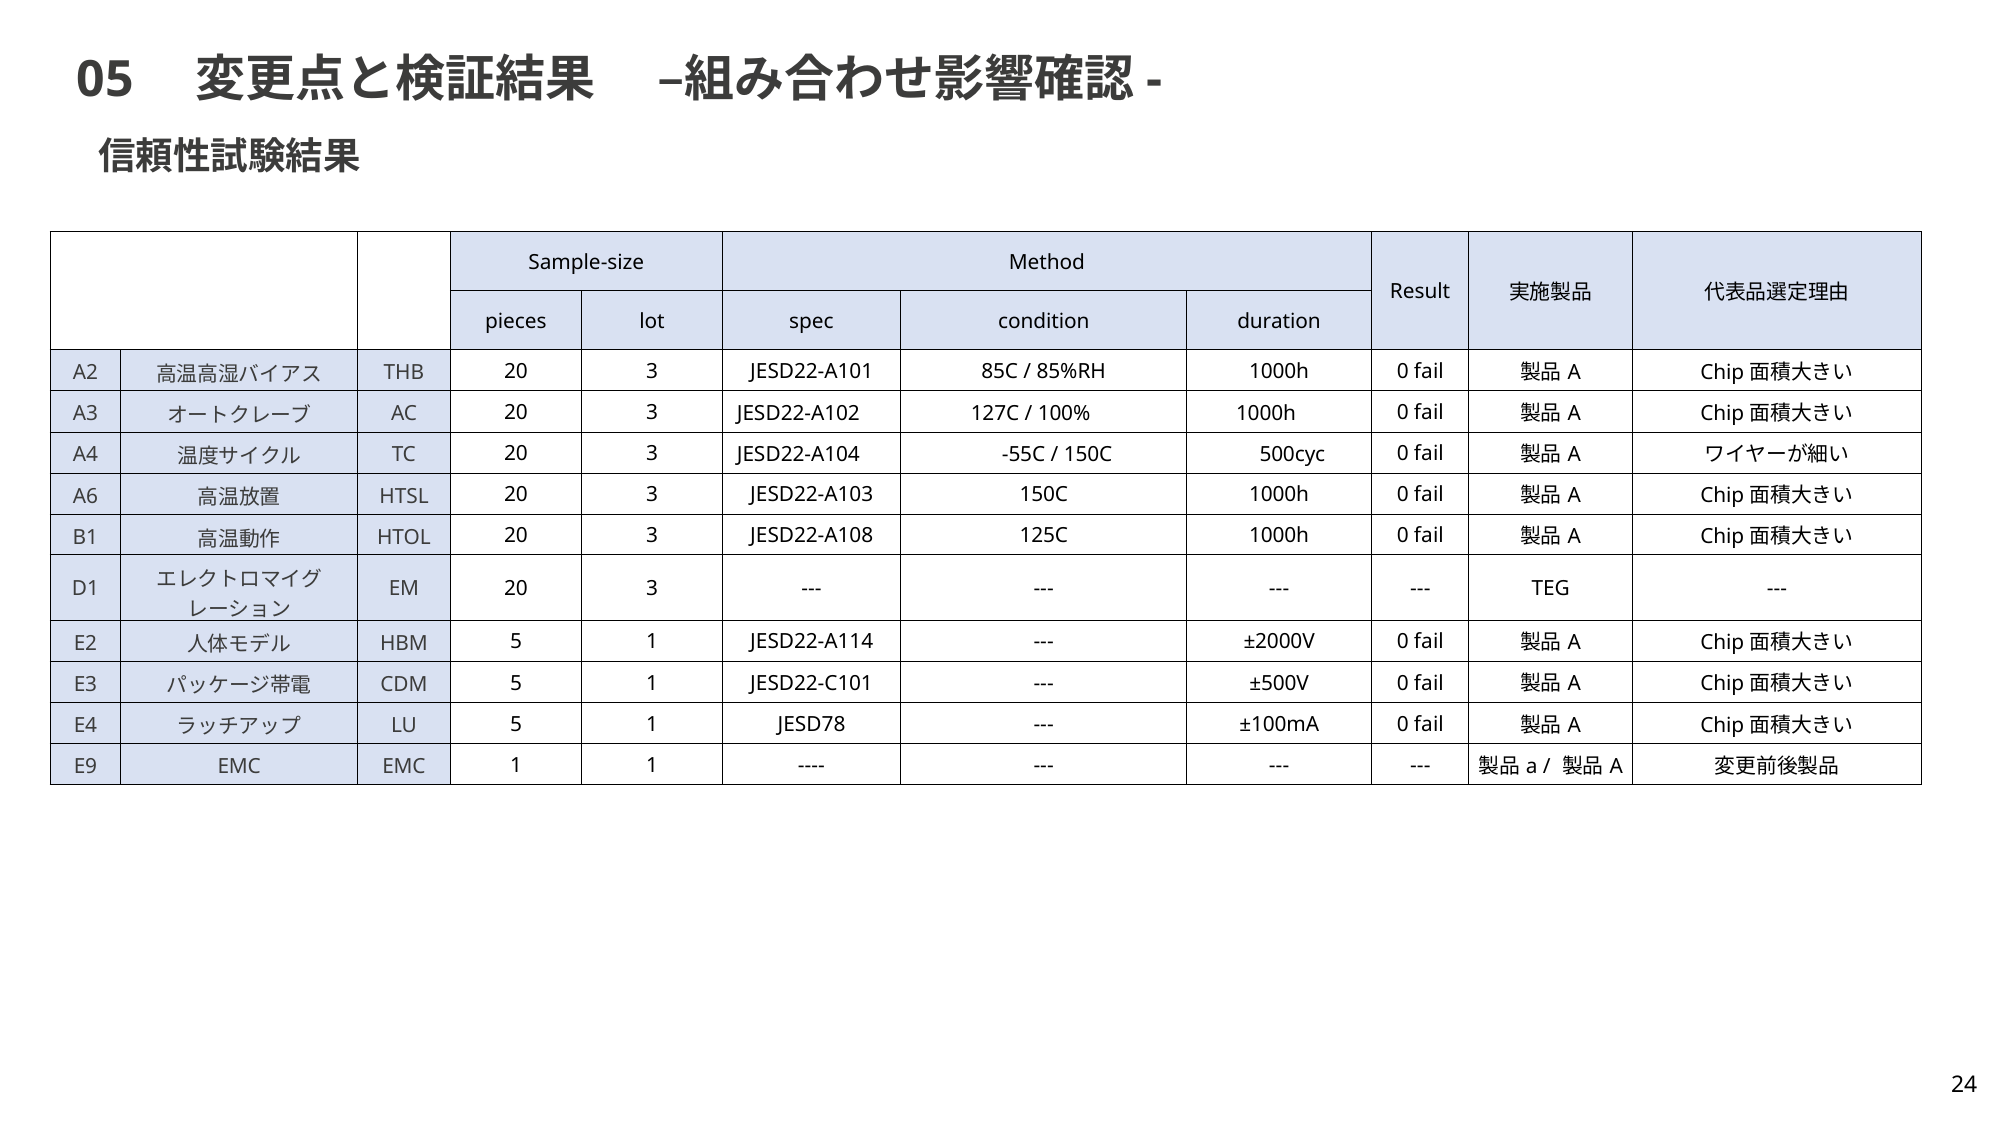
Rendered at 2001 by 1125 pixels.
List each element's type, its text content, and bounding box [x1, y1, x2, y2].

table_cell 1 [582, 621, 722, 661]
table_cell ---- [723, 744, 900, 784]
table_cell 0 fail [1372, 350, 1468, 390]
table_cell 1 [451, 744, 581, 784]
table_cell 20 [451, 433, 581, 473]
table_cell 3 [582, 350, 722, 390]
table_cell 人体モデル [121, 621, 357, 661]
table_cell A4 [51, 433, 120, 473]
table_cell 0 fail [1372, 662, 1468, 702]
table_cell --- [901, 555, 1186, 620]
table_header Result [1372, 232, 1468, 349]
table_cell 0 fail [1372, 474, 1468, 514]
table_cell 5 [451, 662, 581, 702]
table_cell 1000h [1187, 474, 1371, 514]
table_cell 20 [451, 474, 581, 514]
table_cell JESD22-A114 [723, 621, 900, 661]
table_cell -55C / 150C [901, 433, 1186, 473]
table_cell EM [358, 555, 450, 620]
table_cell --- [901, 703, 1186, 743]
table_cell E2 [51, 621, 120, 661]
table_cell 温度サイクル [121, 433, 357, 473]
table_cell JESD78 [723, 703, 900, 743]
table_cell 高温動作 [121, 515, 357, 554]
table_cell HBM [358, 621, 450, 661]
table_cell E9 [51, 744, 120, 784]
table_cell 製品a / 製品A [1469, 744, 1632, 784]
table_cell ワイヤーが細い [1633, 433, 1921, 473]
table_cell 85C / 85%RH [901, 350, 1186, 390]
table_cell 500cyc [1187, 433, 1371, 473]
table_cell 20 [451, 555, 581, 620]
table_cell JESD22-A108 [723, 515, 900, 554]
table_cell 製品A [1469, 703, 1632, 743]
table_cell Chip面積大きい [1633, 515, 1921, 554]
table_cell --- [1372, 555, 1468, 620]
table_cell 製品A [1469, 391, 1632, 432]
table_cell JESD22-A101 [723, 350, 900, 390]
table_header [358, 232, 450, 349]
table_cell 20 [451, 391, 581, 432]
table_cell 1 [582, 662, 722, 702]
table_header Sample-size [451, 232, 722, 290]
table_cell LU [358, 703, 450, 743]
table_cell A3 [51, 391, 120, 432]
table_cell エレクトロマイグレーション [121, 555, 357, 620]
table_cell 127C / 100% [901, 391, 1186, 432]
table_cell JESD22-A102 [723, 391, 900, 432]
table_cell 高温高湿バイアス [121, 350, 357, 390]
table_cell AC [358, 391, 450, 432]
title 05 変更点と検証結果 –組み合わせ影響確認- [0, 1, 1877, 125]
table_header 代表品選定理由 [1633, 232, 1921, 349]
table_cell 3 [582, 515, 722, 554]
table_cell --- [1372, 744, 1468, 784]
table_cell --- [723, 555, 900, 620]
table_cell 1000h [1187, 350, 1371, 390]
table_cell HTOL [358, 515, 450, 554]
table_cell 1000h [1187, 391, 1371, 432]
table_cell D1 [51, 555, 120, 620]
table_cell condition [901, 291, 1186, 349]
table_cell B1 [51, 515, 120, 554]
table_cell HTSL [358, 474, 450, 514]
table_header 実施製品 [1469, 232, 1632, 349]
table_cell JESD22-C101 [723, 662, 900, 702]
table_cell JESD22-A103 [723, 474, 900, 514]
table_cell EMC [358, 744, 450, 784]
table_cell ±2000V [1187, 621, 1371, 661]
table_cell THB [358, 350, 450, 390]
table_cell A2 [51, 350, 120, 390]
table_cell 0 fail [1372, 433, 1468, 473]
table_cell --- [901, 662, 1186, 702]
table_cell 0 fail [1372, 391, 1468, 432]
table_cell 5 [451, 621, 581, 661]
table_cell Chip面積大きい [1633, 350, 1921, 390]
table_cell pieces [451, 291, 581, 349]
table_cell ±500V [1187, 662, 1371, 702]
table_cell 125C [901, 515, 1186, 554]
table_cell 1 [582, 703, 722, 743]
table_cell ラッチアップ [121, 703, 357, 743]
table_cell lot [582, 291, 722, 349]
table_cell Chip面積大きい [1633, 621, 1921, 661]
table_cell --- [901, 621, 1186, 661]
table_cell パッケージ帯電 [121, 662, 357, 702]
table_cell --- [901, 744, 1186, 784]
table_cell ±100mA [1187, 703, 1371, 743]
table_cell --- [1633, 555, 1921, 620]
table_cell E3 [51, 662, 120, 702]
table_cell --- [1187, 555, 1371, 620]
table_cell 0 fail [1372, 703, 1468, 743]
table_cell E4 [51, 703, 120, 743]
table_cell TEG [1469, 555, 1632, 620]
table_cell JESD22-A104 [723, 433, 900, 473]
text_box 信頼性試験結果 [83, 124, 376, 185]
table_cell 変更前後製品 [1633, 744, 1921, 784]
table_cell CDM [358, 662, 450, 702]
table_cell duration [1187, 291, 1371, 349]
table_cell EMC [121, 744, 357, 784]
table_cell 150C [901, 474, 1186, 514]
table_cell 製品A [1469, 662, 1632, 702]
table_cell 1000h [1187, 515, 1371, 554]
table_cell 0 fail [1372, 621, 1468, 661]
table_cell 3 [582, 555, 722, 620]
table_cell Chip面積大きい [1633, 703, 1921, 743]
table_cell 5 [451, 703, 581, 743]
table_cell A6 [51, 474, 120, 514]
table_cell Chip面積大きい [1633, 474, 1921, 514]
table_cell 製品A [1469, 433, 1632, 473]
table_cell オートクレーブ [121, 391, 357, 432]
table_cell Chip面積大きい [1633, 391, 1921, 432]
table_cell Chip面積大きい [1633, 662, 1921, 702]
table_cell 3 [582, 391, 722, 432]
table_cell 1 [582, 744, 722, 784]
table_cell 製品A [1469, 474, 1632, 514]
table_cell 20 [451, 350, 581, 390]
table_cell 20 [451, 515, 581, 554]
table_cell 0 fail [1372, 515, 1468, 554]
table_cell TC [358, 433, 450, 473]
table_cell 3 [582, 433, 722, 473]
table_cell 製品A [1469, 621, 1632, 661]
table_cell 3 [582, 474, 722, 514]
table_header [51, 232, 357, 349]
table_header Method [723, 232, 1371, 290]
table_cell 製品A [1469, 350, 1632, 390]
table_cell 高温放置 [121, 474, 357, 514]
table_cell 製品A [1469, 515, 1632, 554]
table_cell spec [723, 291, 900, 349]
table_cell --- [1187, 744, 1371, 784]
